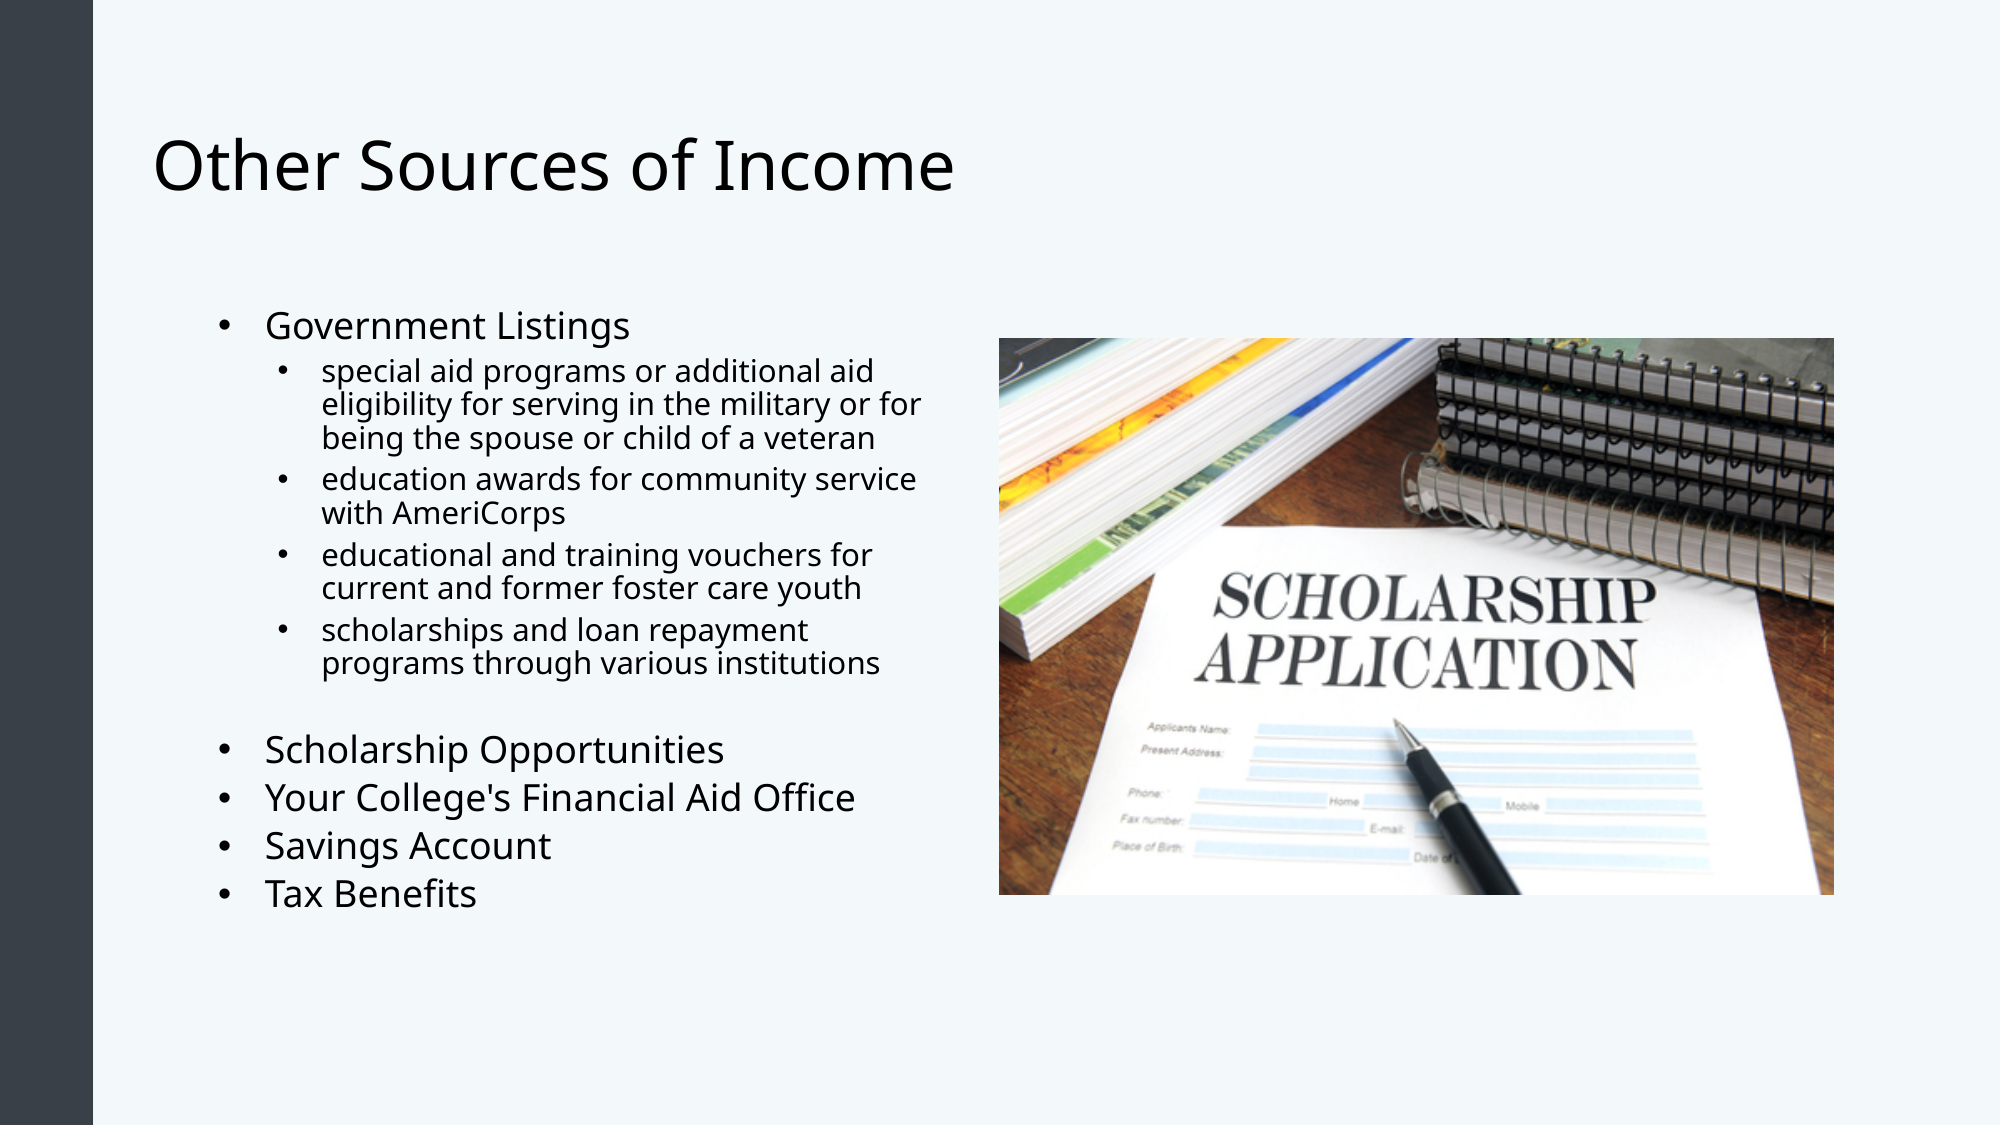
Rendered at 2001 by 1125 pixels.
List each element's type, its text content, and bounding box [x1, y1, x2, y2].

picture [999, 338, 1834, 895]
list Government Listings special aid programs or additional aid eligibility for serving in the military or for being the spouse or child of a veteran education awards for community service with AmeriCorps educational and training vouchers for current and former foster care youth scholarships and loan repayment programs through various institutions Scholarship Opportunities Your College's Financial Aid Office Savings Account Tax Benefits [137, 299, 962, 1014]
title Other Sources of Income [137, 59, 1863, 278]
